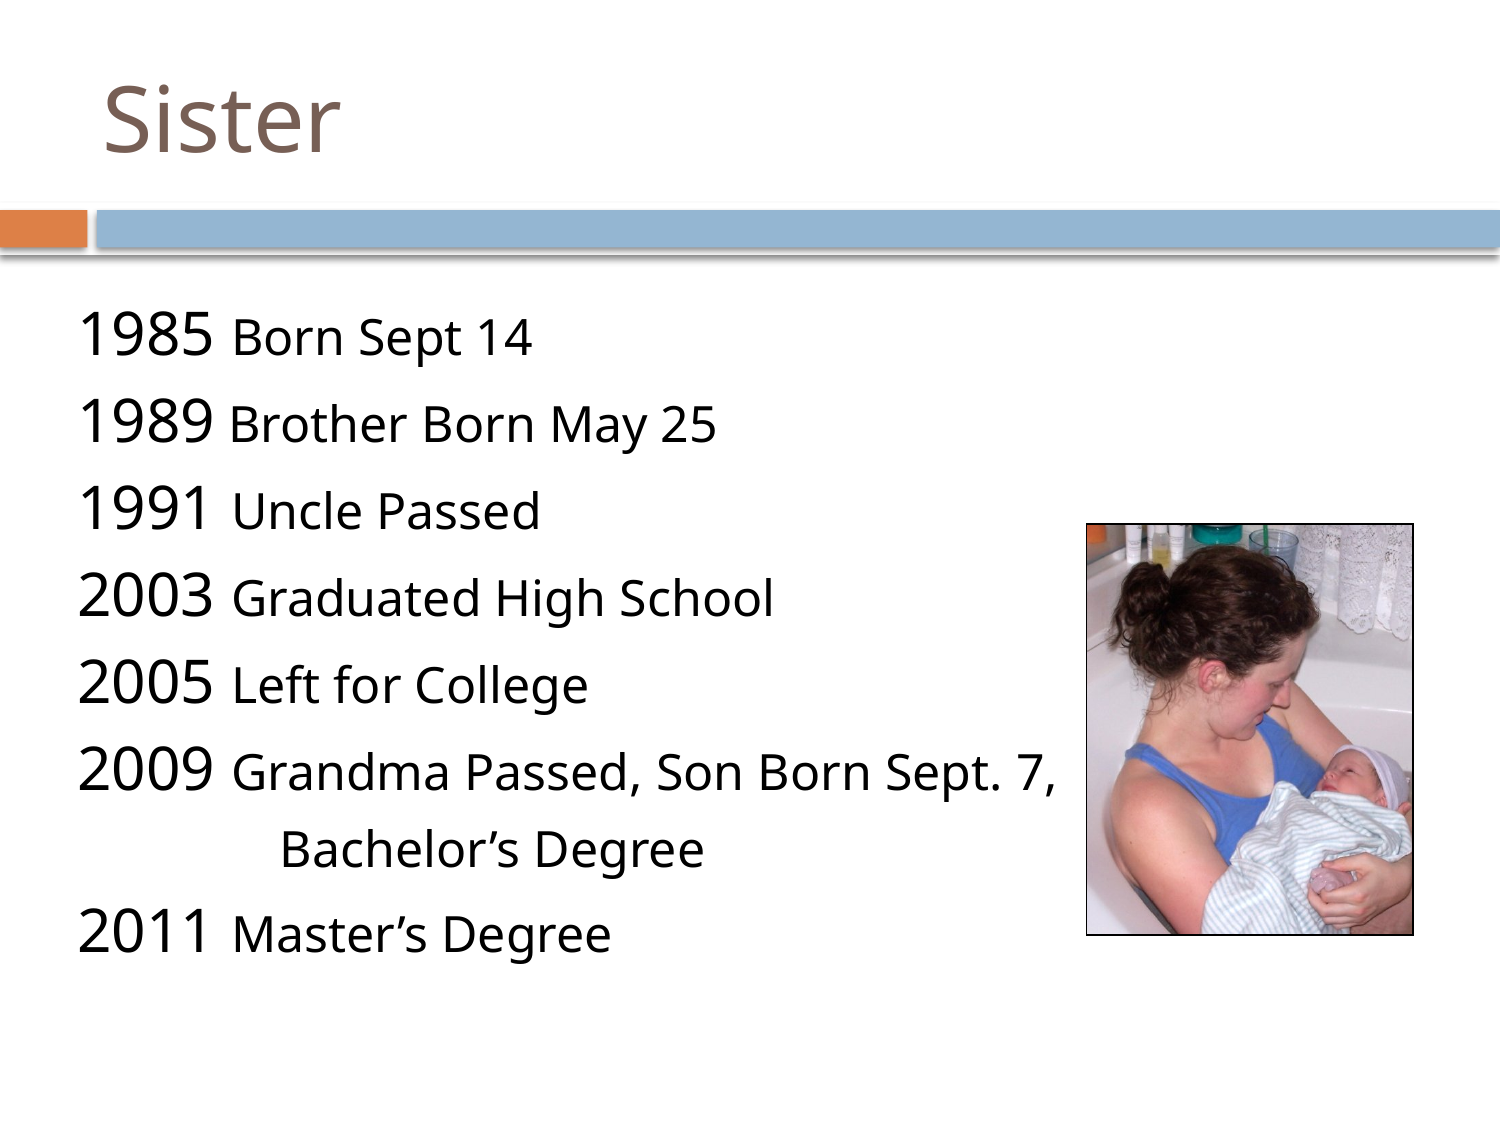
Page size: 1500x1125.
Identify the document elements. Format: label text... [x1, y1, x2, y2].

list 1985 Born Sept 14 1989 Brother Born May 25 1991 Uncle Passed 2003 Graduated High School 2005 Left for College 2009 Grandma Passed, Son Born Sept. 7, Bachelor’s Degree 2011 Master’s Degree [62, 287, 1413, 1013]
title Sister [87, 44, 1425, 188]
picture [1087, 524, 1413, 935]
